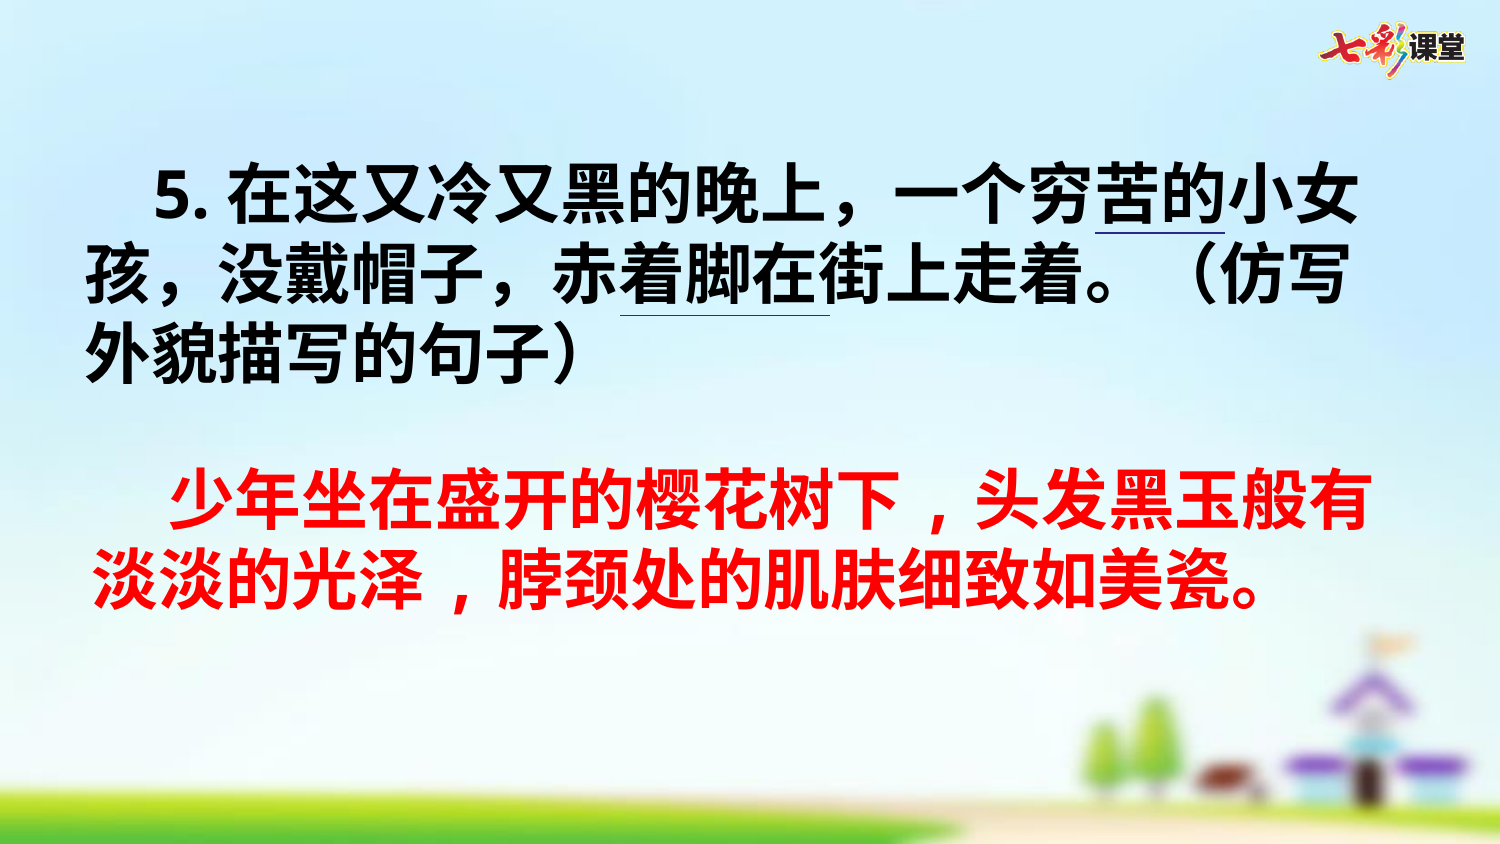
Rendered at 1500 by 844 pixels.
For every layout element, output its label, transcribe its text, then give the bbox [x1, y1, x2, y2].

text_box 5.在这又冷又黑的晚上，一个穷苦的小女孩，没戴帽子，赤着脚在街上走着。（仿写外貌描写的句子） [69, 144, 1403, 399]
text_box 少年坐在盛开的樱花树下,头发黑玉般有淡淡的光泽,脖颈处的肌肤细致如美瓷。 [76, 450, 1436, 625]
picture [0, 0, 1500, 844]
